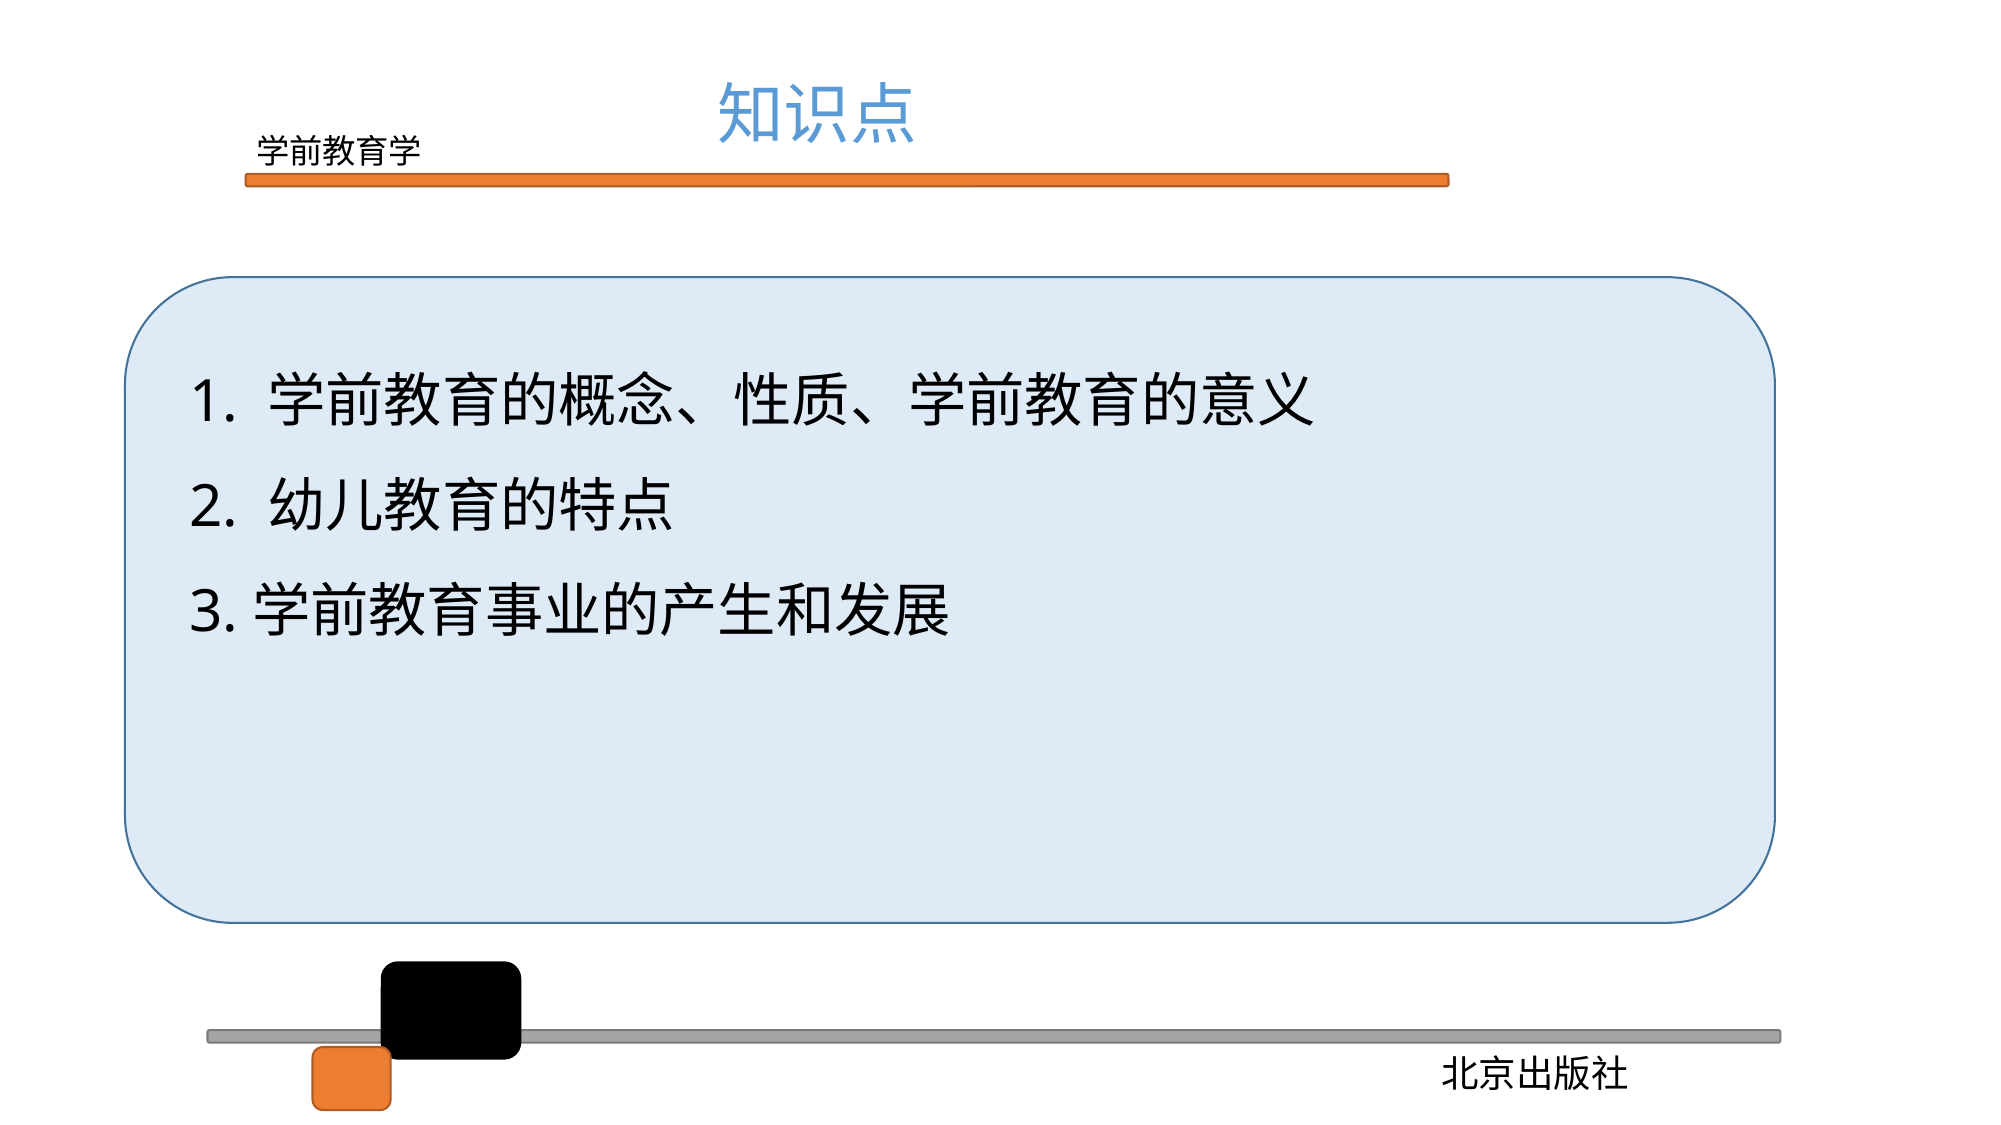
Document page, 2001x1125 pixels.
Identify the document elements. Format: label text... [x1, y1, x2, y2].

text_box 1. 学前教育的概念、性质、学前教育的意义 2. 幼儿教育的特点 3.学前教育事业的产生和发展 [174, 320, 1906, 755]
text_box [123, 276, 1776, 924]
text_box 知识点 [702, 64, 933, 160]
